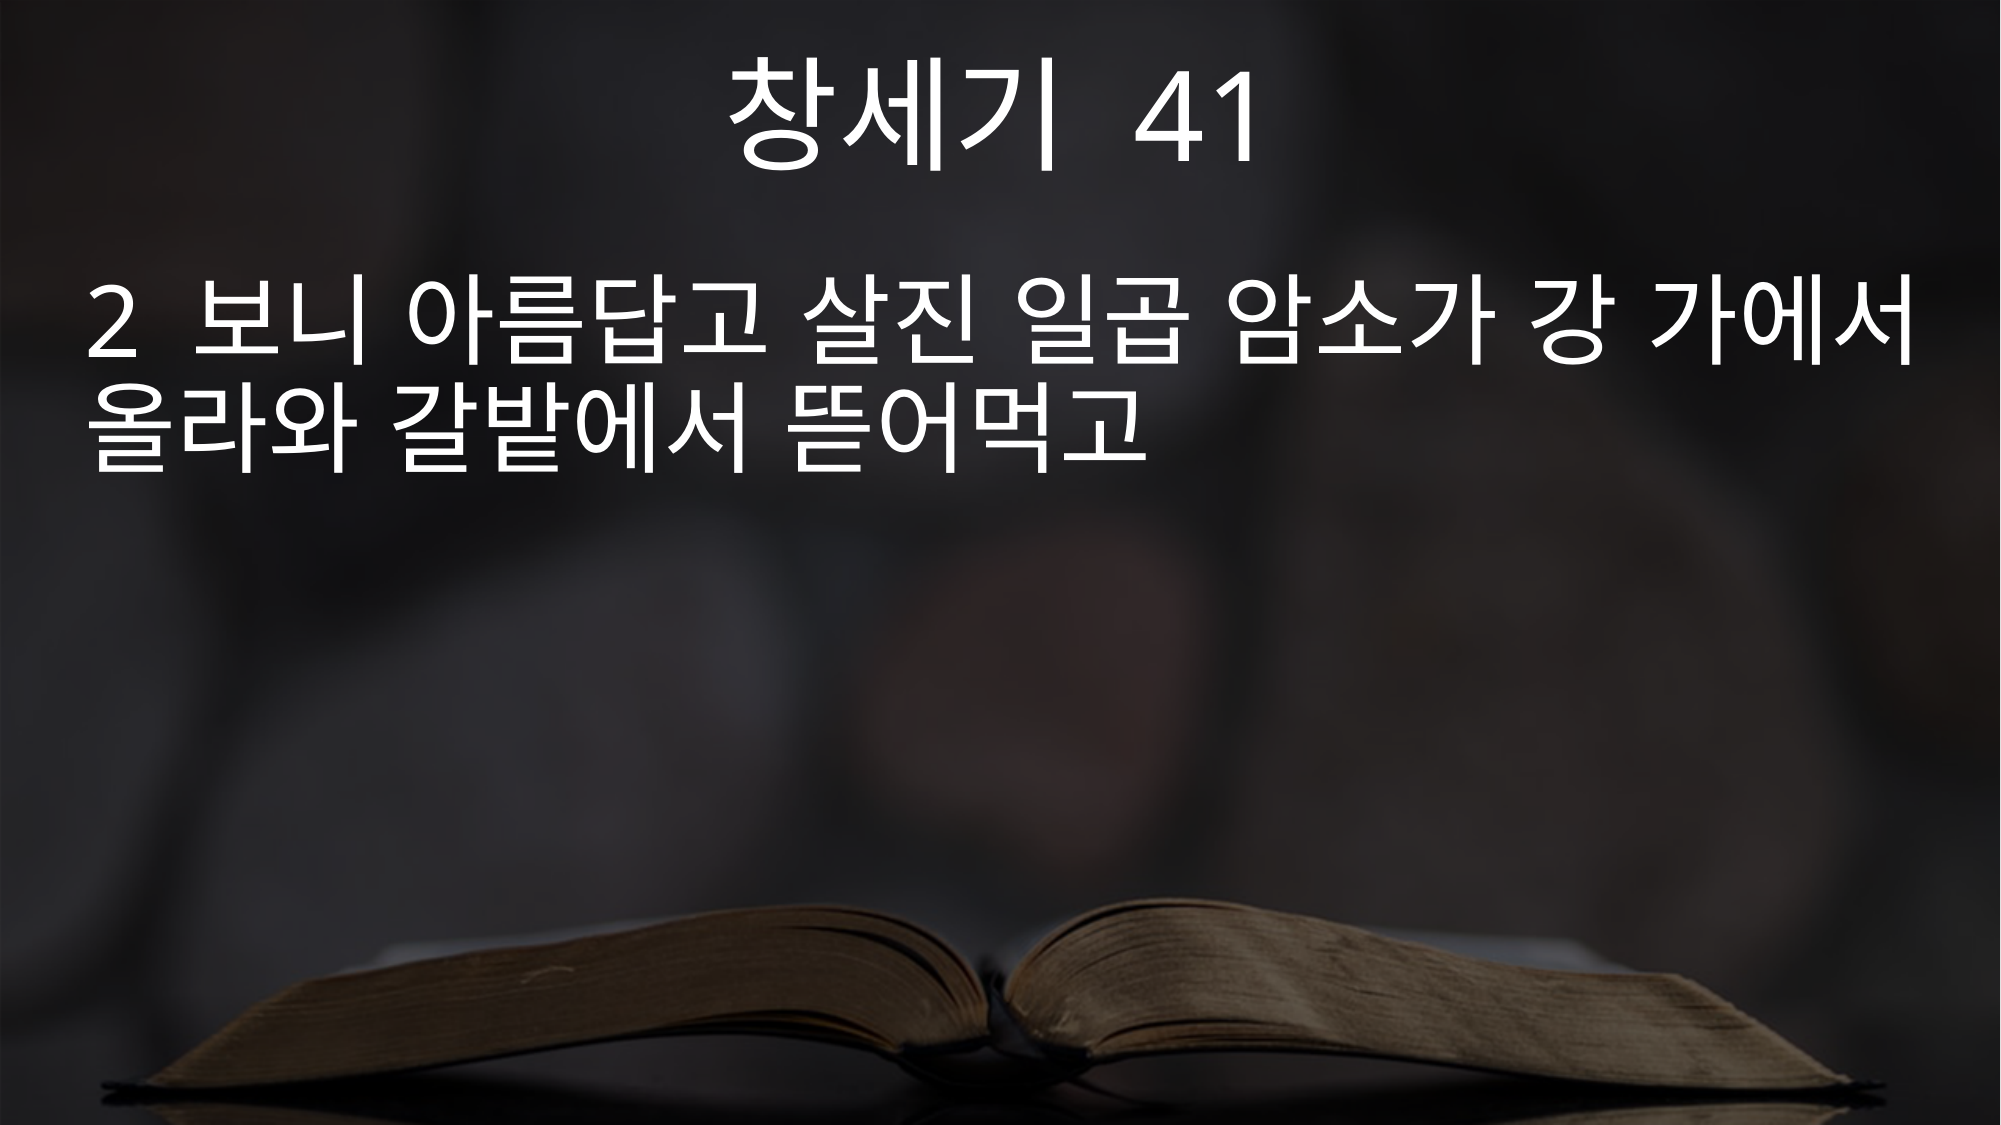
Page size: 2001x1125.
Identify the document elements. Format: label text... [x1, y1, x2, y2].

picture [0, 0, 2001, 1125]
list 2 보니 아름답고 살진 일곱 암소가 강 가에서 올라와 갈밭에서 뜯어먹고 [69, 263, 1953, 423]
footer 창세기 41 [0, 32, 2000, 192]
